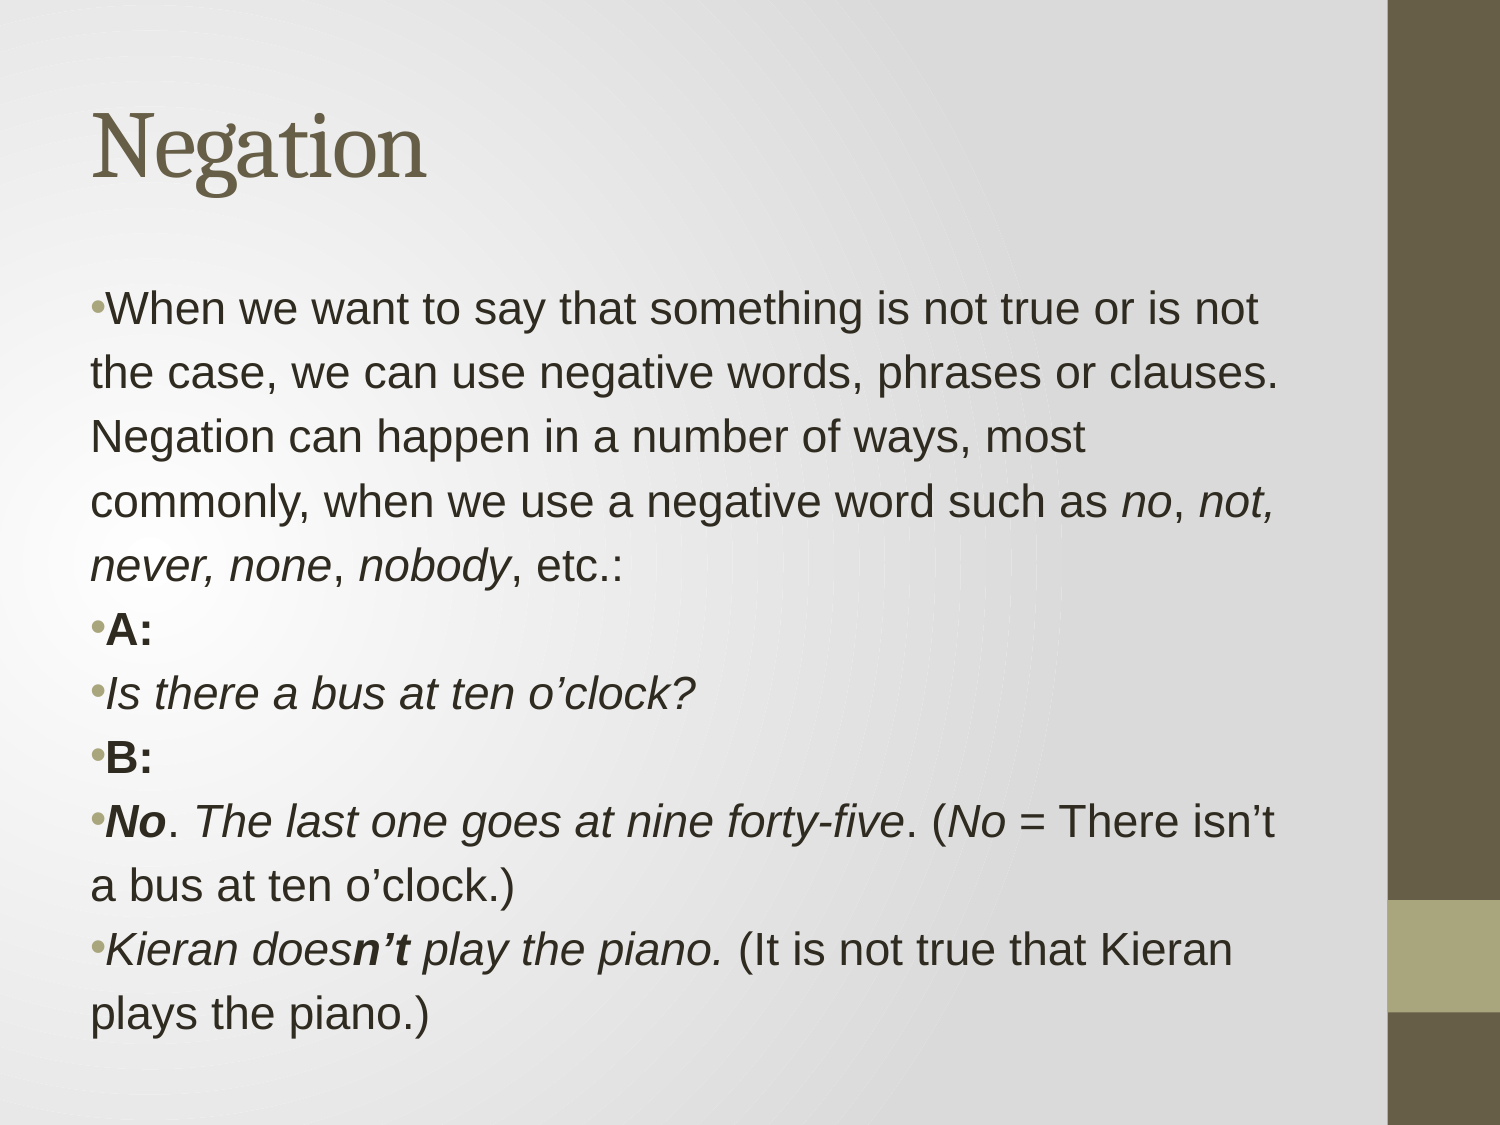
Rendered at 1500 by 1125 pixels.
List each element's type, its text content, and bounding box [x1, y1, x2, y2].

list When we want to say that something is not true or is not the case, we can use negative words, phrases or clauses. Negation can happen in a number of ways, most commonly, when we use a negative word such as no, not, never, none, nobody, etc.: A: Is there a bus at ten o’clock? B: No. The last one goes at nine forty-five. (No = There isn’t a bus at ten o’clock.) Kieran doesn’t play the piano. (It is not true that Kieran plays the piano.) [75, 262, 1325, 1050]
title Negation [75, 45, 1325, 233]
